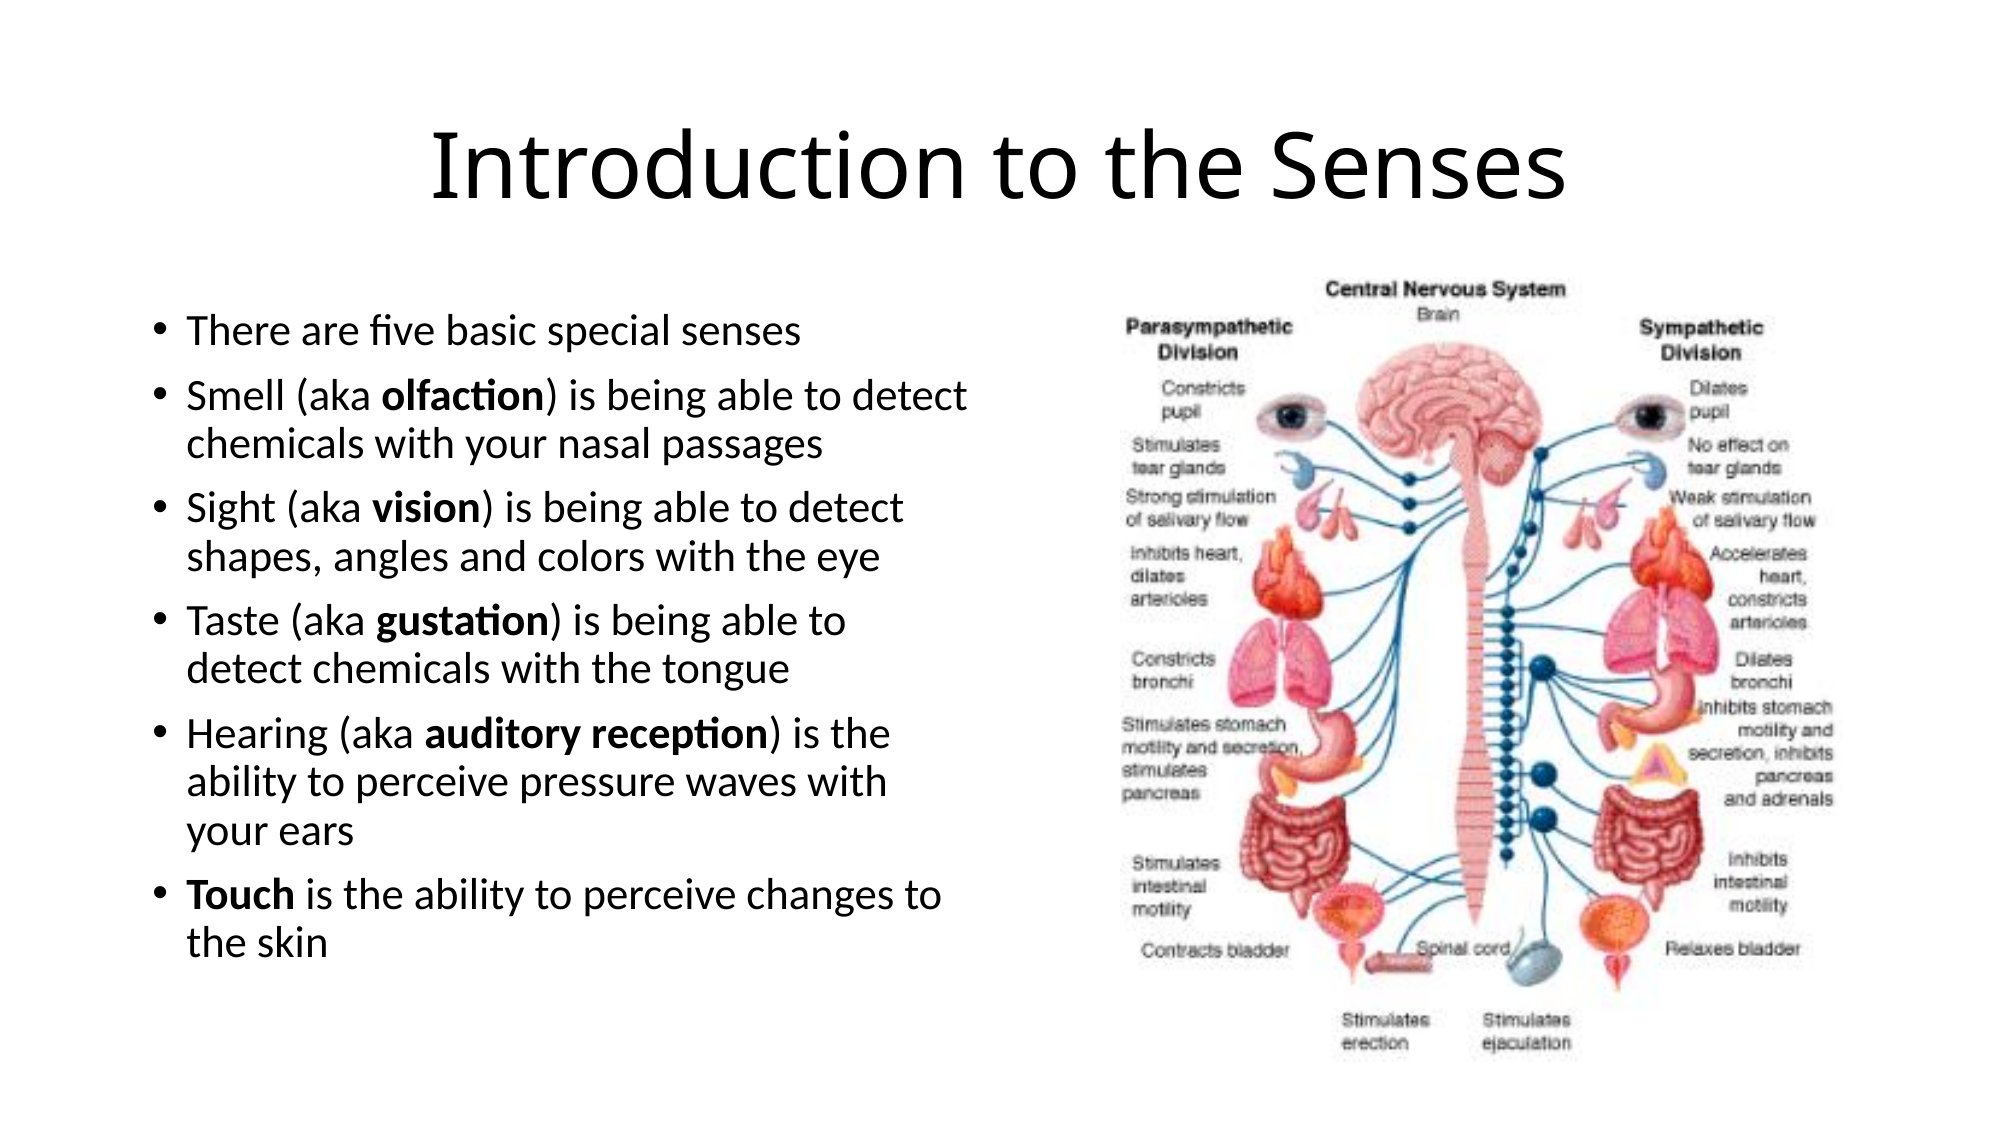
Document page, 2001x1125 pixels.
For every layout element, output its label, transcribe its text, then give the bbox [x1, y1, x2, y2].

picture [1120, 277, 1843, 1062]
list There are five basic special senses Smell (aka olfaction) is being able to detect chemicals with your nasal passages Sight (aka vision) is being able to detect shapes, angles and colors with the eye Taste (aka gustation) is being able to detect chemicals with the tongue Hearing (aka auditory reception) is the ability to perceive pressure waves with your ears Touch is the ability to perceive changes to the skin [137, 299, 988, 1014]
title Introduction to the Senses [137, 59, 1863, 278]
